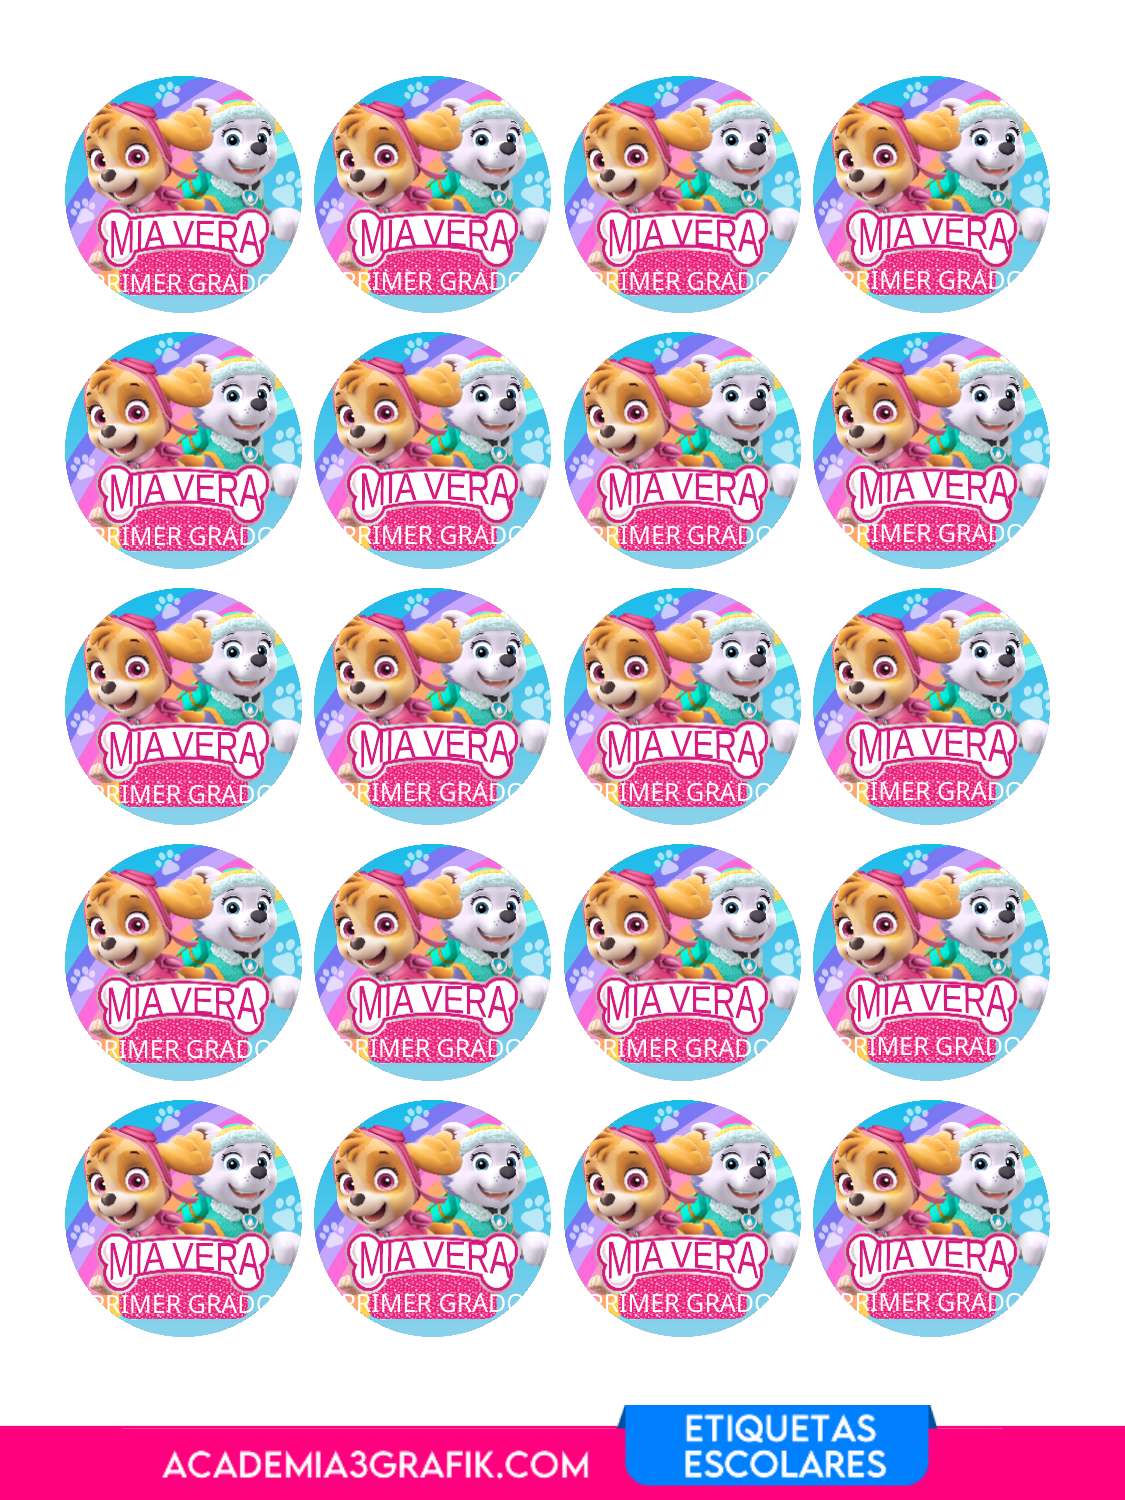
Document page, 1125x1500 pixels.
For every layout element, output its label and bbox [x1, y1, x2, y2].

picture [65, 844, 302, 1081]
picture [314, 332, 551, 569]
picture [314, 1100, 551, 1337]
picture [564, 588, 801, 825]
picture [564, 1100, 801, 1337]
picture [122, 1405, 1003, 1500]
picture [65, 332, 302, 569]
picture [65, 76, 302, 313]
picture [564, 332, 801, 569]
picture [813, 76, 1050, 313]
picture [813, 844, 1050, 1081]
picture [65, 1100, 302, 1337]
picture [314, 844, 551, 1081]
picture [314, 588, 551, 825]
picture [65, 588, 302, 825]
picture [813, 332, 1050, 569]
picture [564, 844, 801, 1081]
picture [564, 76, 801, 313]
picture [813, 1100, 1050, 1337]
picture [813, 588, 1050, 825]
picture [314, 76, 551, 313]
